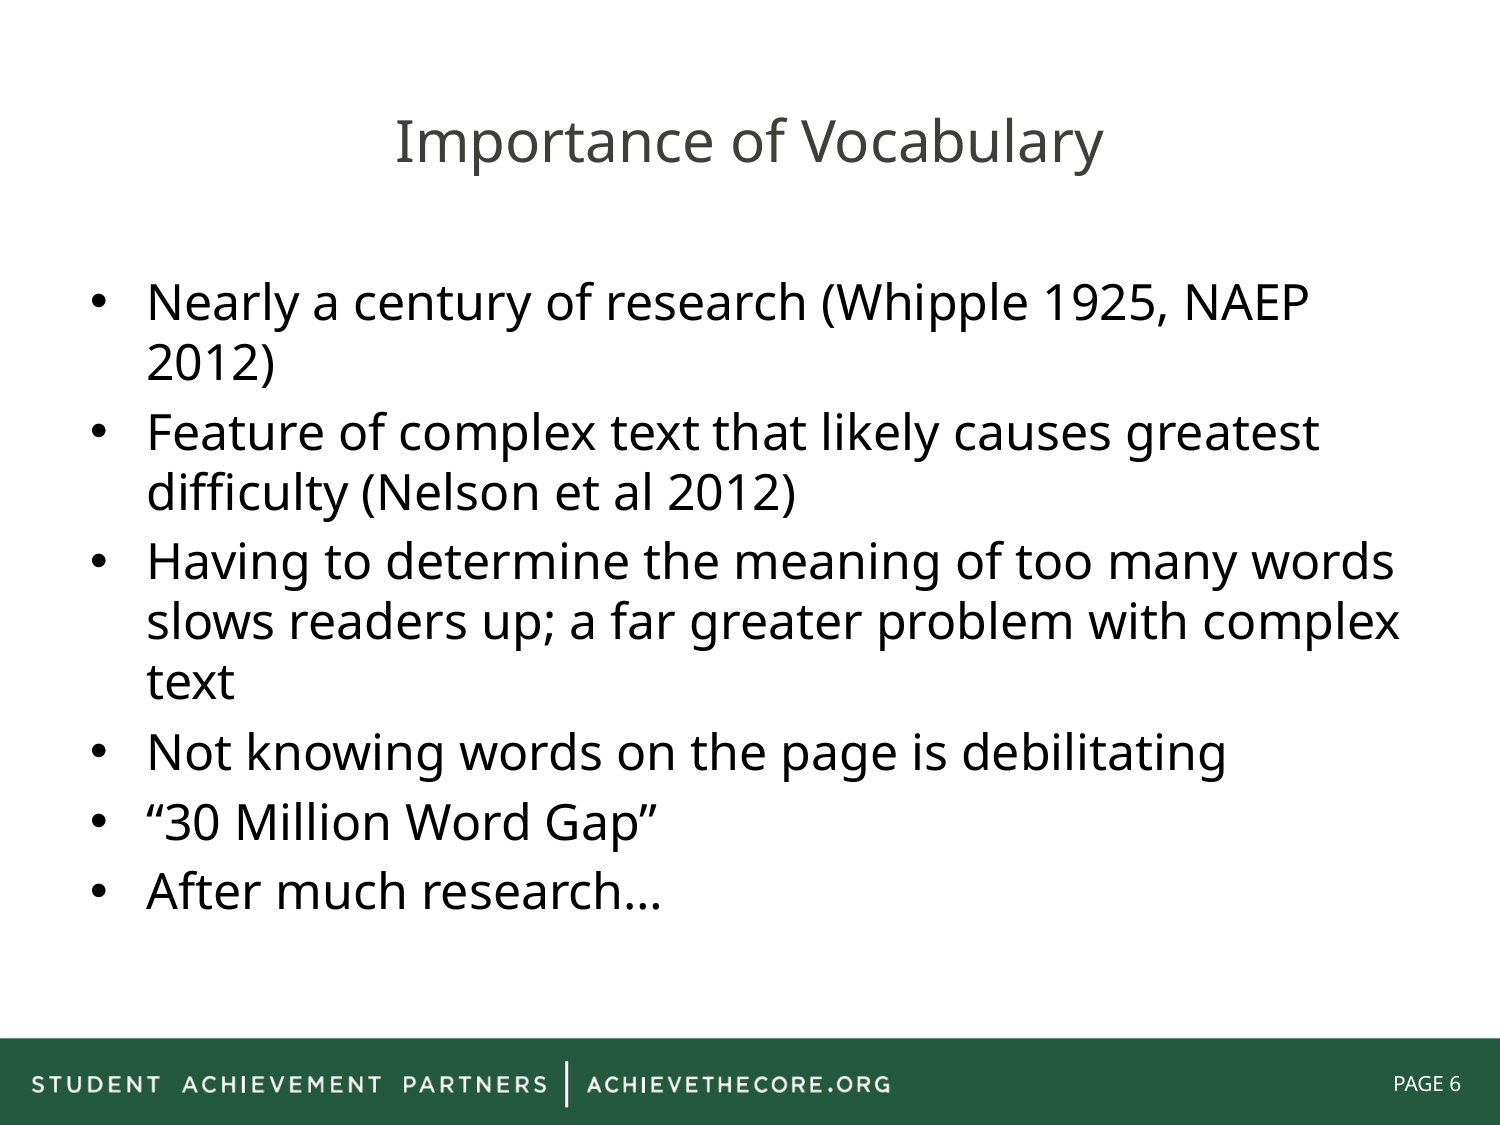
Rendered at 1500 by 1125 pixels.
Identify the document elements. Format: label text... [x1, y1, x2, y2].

title Importance of Vocabulary [75, 45, 1425, 233]
list Nearly a century of research (Whipple 1925, NAEP 2012) Feature of complex text that likely causes greatest difficulty (Nelson et al 2012) Having to determine the meaning of too many words slows readers up; a far greater problem with complex text Not knowing words on the page is debilitating “30 Million Word Gap” After much research… [75, 262, 1425, 1005]
